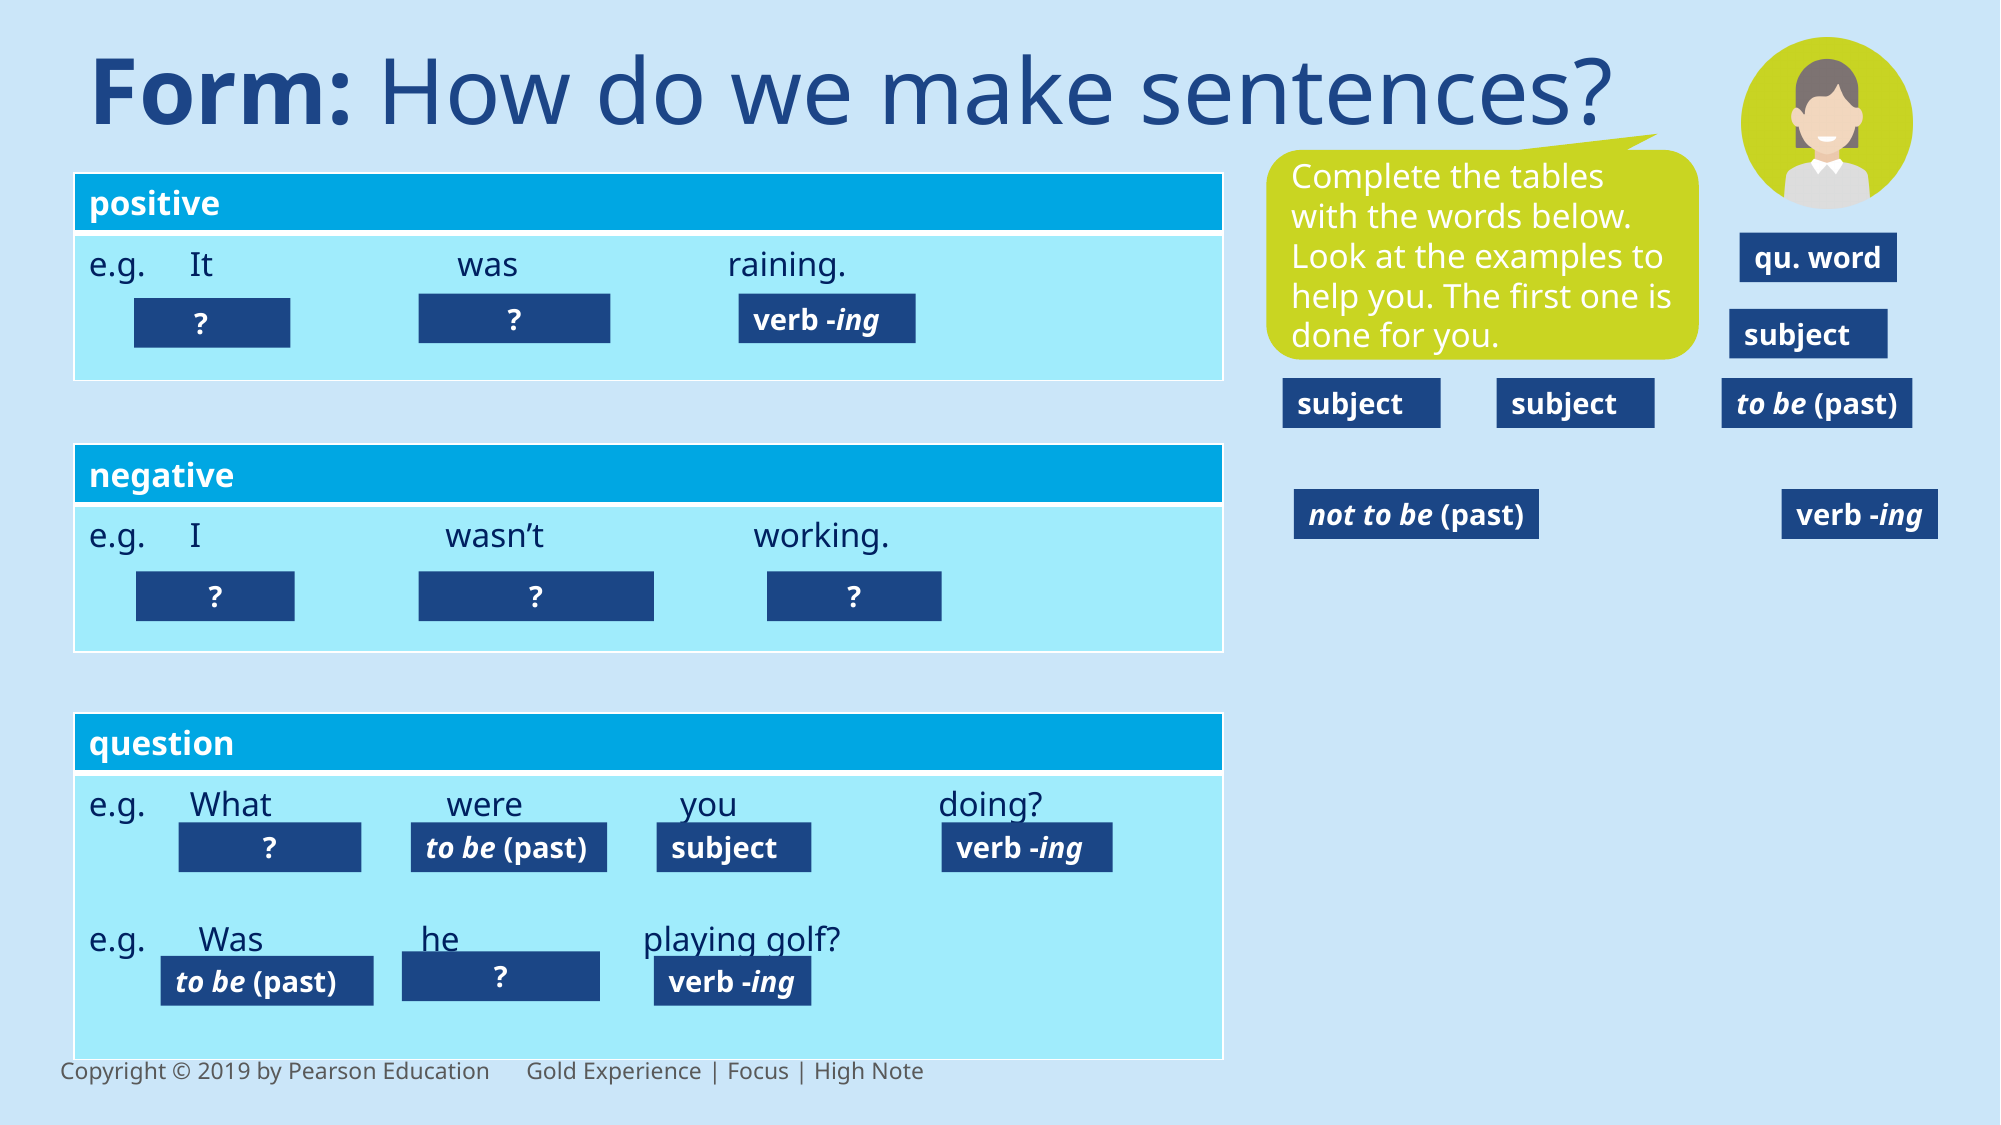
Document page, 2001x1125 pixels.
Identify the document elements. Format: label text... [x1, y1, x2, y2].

text_box subject [1496, 378, 1655, 428]
table_cell e.g. It was raining. [75, 236, 1222, 380]
text_box not to be (past) [1293, 489, 1539, 539]
text_box verb -ing [941, 822, 1113, 873]
footer Copyright © 2019 by Pearson Education Gold Experience | Focus | High Note [45, 1040, 1084, 1101]
text_box qu. word [1739, 232, 1897, 283]
table_cell e.g. What were you doing? e.g. Was he playing golf? [75, 776, 1222, 1059]
text_box verb -ing [653, 955, 812, 1006]
text_box verb -ing [738, 293, 916, 344]
text_box verb -ing [1781, 489, 1938, 539]
table_cell e.g. I wasn’t working. [75, 507, 1222, 651]
text_box subject [1729, 308, 1888, 359]
title Form: How do we make sentences? [73, 37, 1827, 253]
text_box to be (past) [160, 955, 374, 1006]
text_box ? [134, 298, 291, 348]
text_box ? [418, 293, 611, 344]
text_box Complete the tables with the words below. Look at the examples to help you. The first one is done for you. [1264, 131, 1701, 362]
text_box ? [136, 571, 295, 622]
picture [1741, 37, 1913, 209]
text_box ? [401, 951, 600, 1002]
text_box to be (past) [410, 822, 608, 873]
table_header negative [75, 445, 1222, 502]
table_header positive [75, 174, 1222, 230]
text_box ? [178, 822, 362, 873]
text_box subject [1282, 378, 1441, 428]
text_box to be (past) [1721, 378, 1913, 428]
text_box subject [656, 822, 812, 873]
text_box ? [418, 571, 654, 622]
table_header question [75, 714, 1222, 770]
text_box ? [767, 571, 942, 622]
